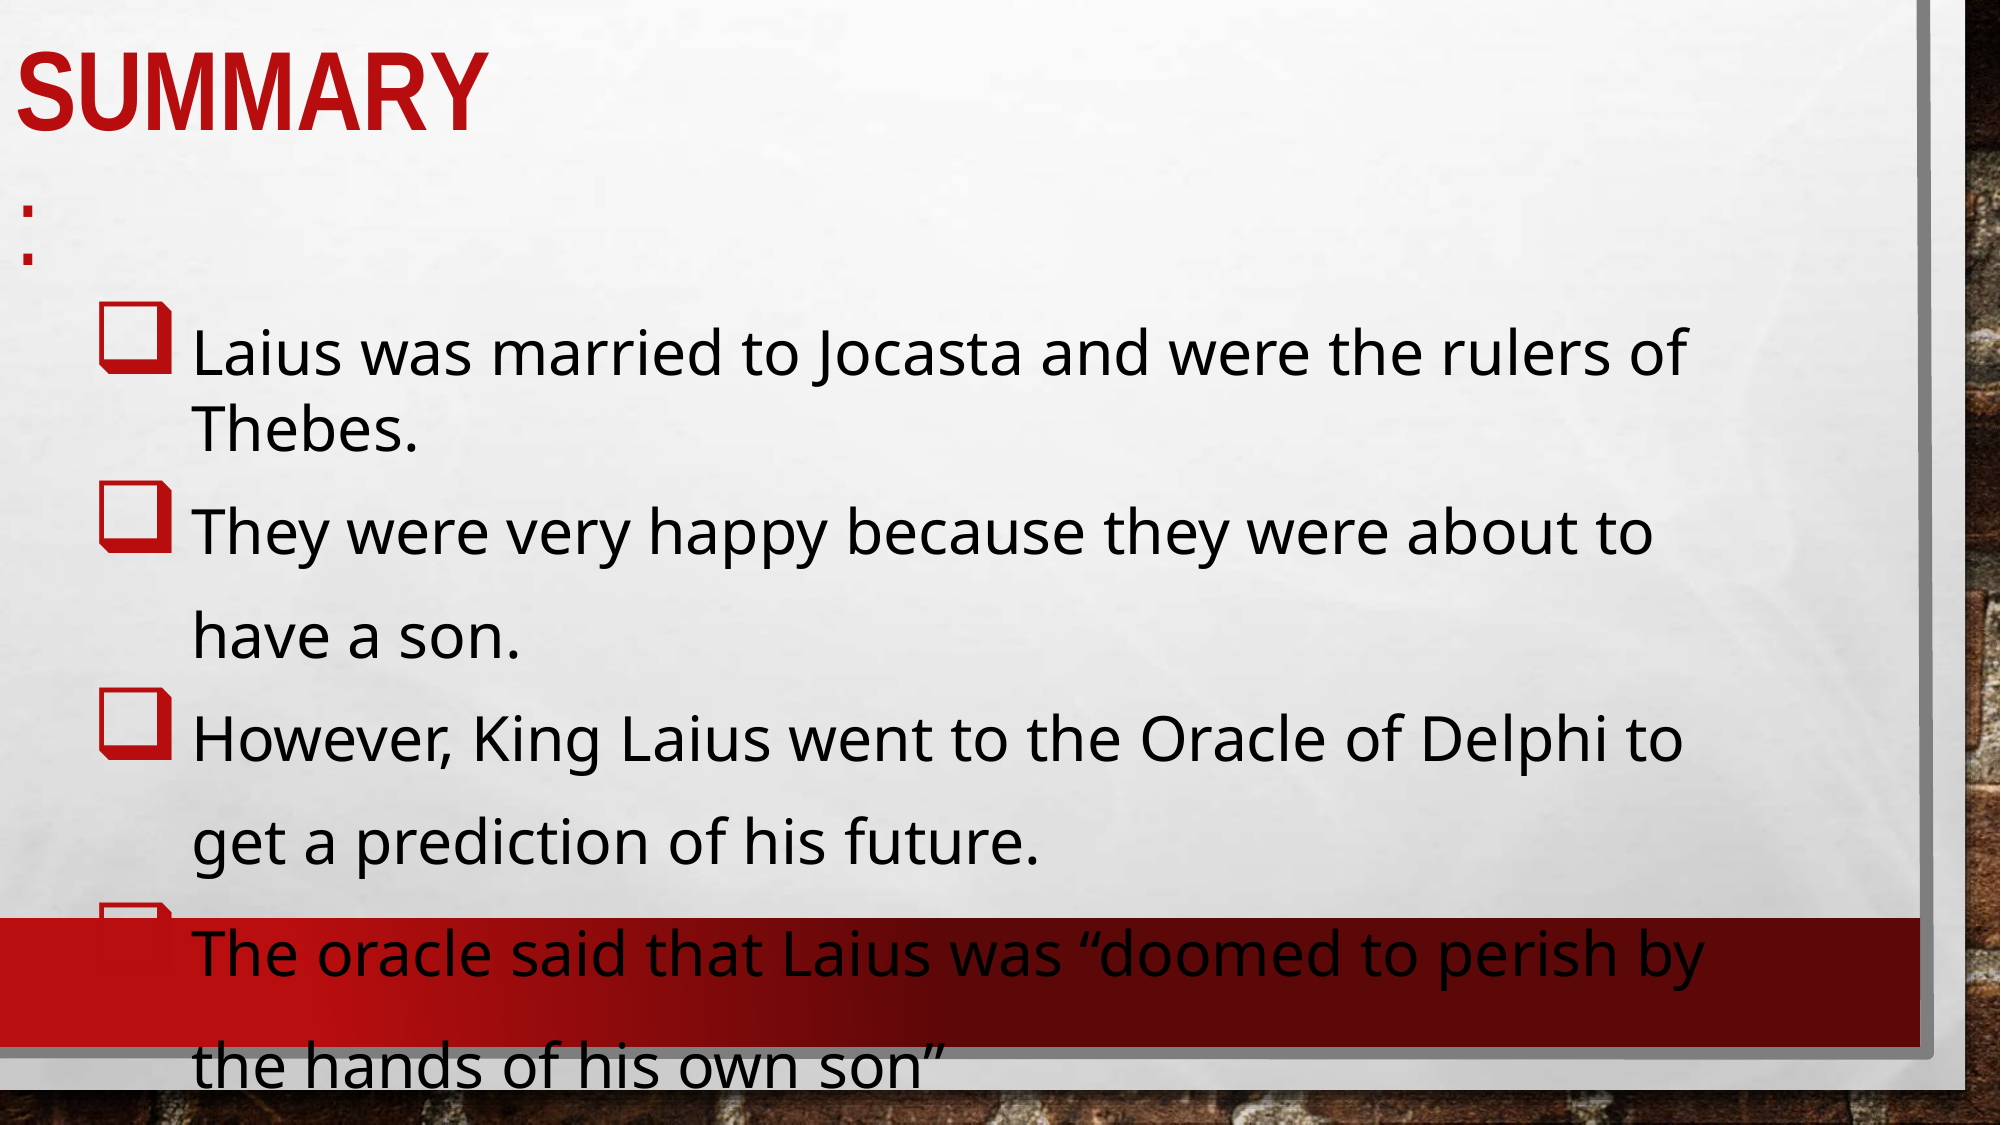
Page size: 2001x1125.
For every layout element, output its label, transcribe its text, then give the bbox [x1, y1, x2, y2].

text_box Laius was married to Jocasta and were the rulers of Thebes. They were very happy because they were about to have a son. However, King Laius went to the Oracle of Delphi to get a prediction of his future. The oracle said that Laius was “doomed to perish by the hands of his own son” [88, 311, 1743, 1102]
picture [0, 0, 2000, 1125]
picture [0, 0, 1921, 1047]
title SUMMARY: [12, 15, 516, 288]
picture [104, 306, 157, 311]
